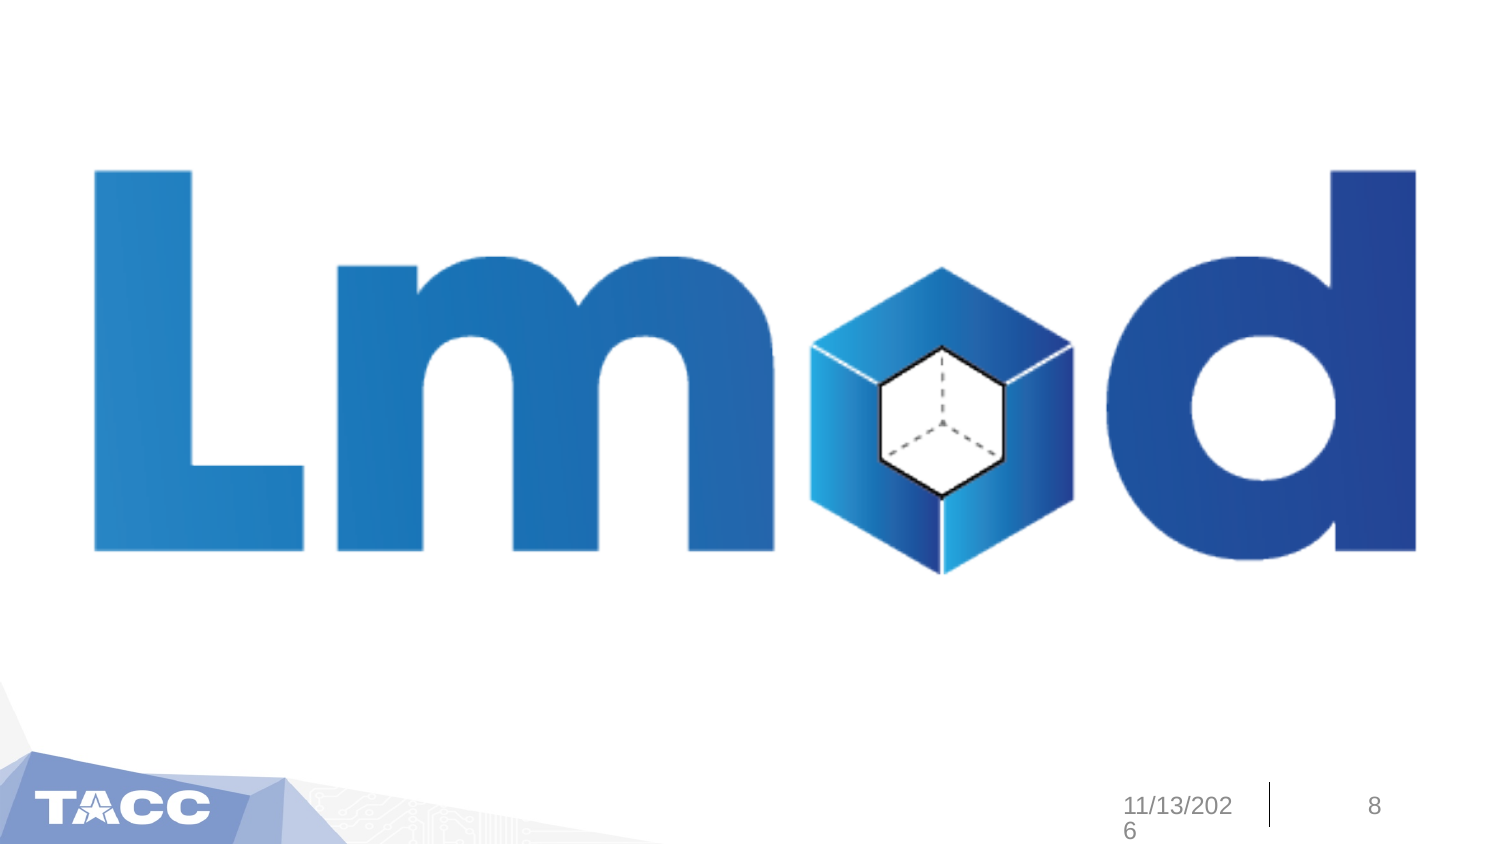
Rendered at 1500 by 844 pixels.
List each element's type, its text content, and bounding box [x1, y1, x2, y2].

picture [0, 0, 1500, 844]
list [54, 127, 1445, 601]
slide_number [1108, 782, 1255, 827]
slide_number 8 [1284, 782, 1397, 827]
